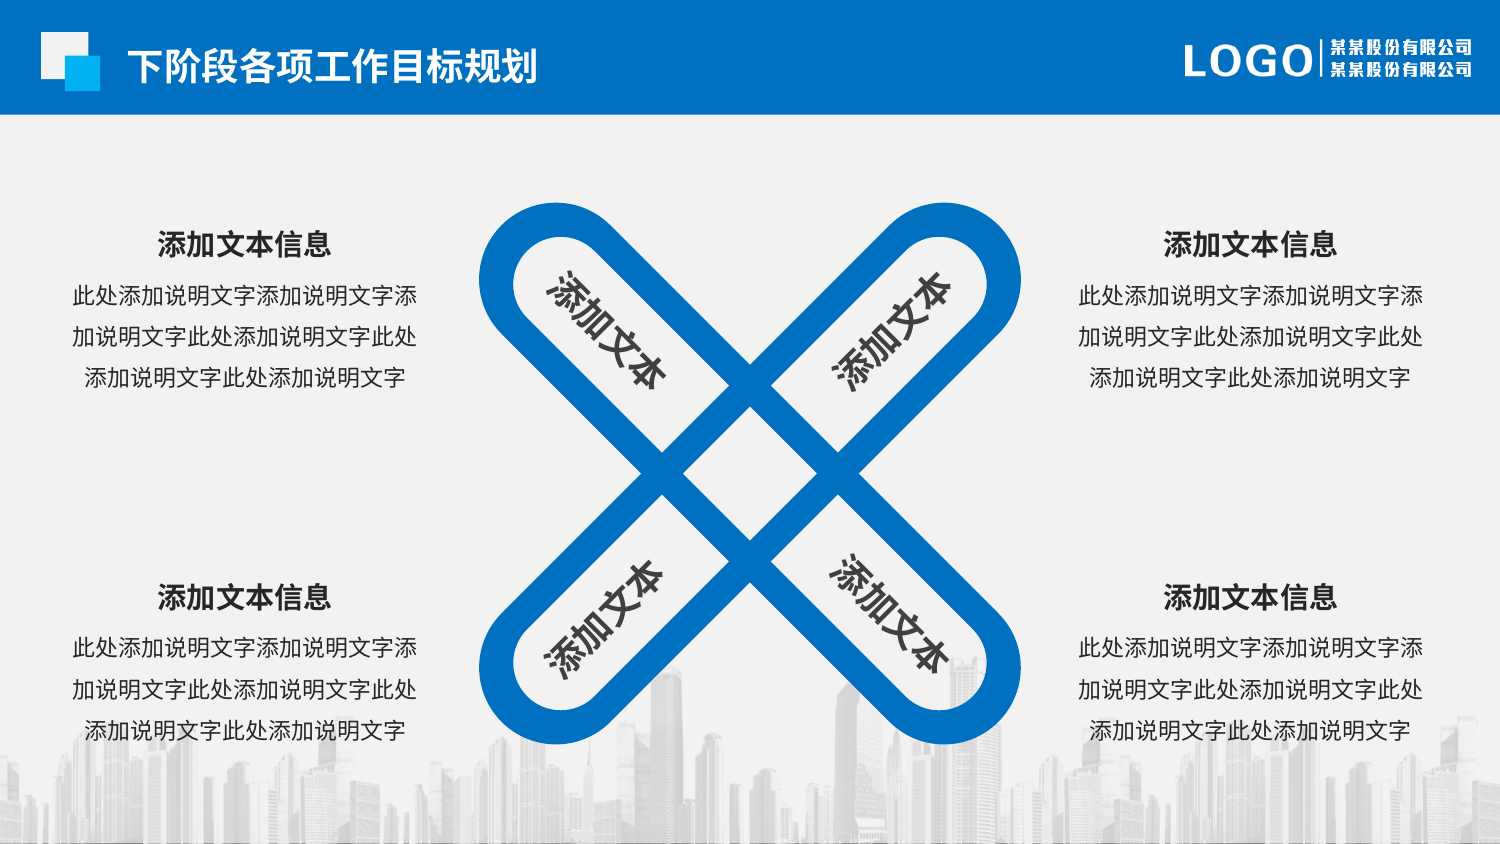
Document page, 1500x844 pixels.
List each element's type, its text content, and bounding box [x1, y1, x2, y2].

text_box 添加文本 [524, 247, 694, 417]
text_box 添加文本信息 此处添加说明文字添加说明文字添加说明文字此处添加说明文字此处添加说明文字此处添加说明文字 [1053, 219, 1449, 399]
text_box 添加文本 [807, 530, 977, 700]
text_box 添加文本 [520, 533, 690, 703]
text_box [0, 0, 1500, 117]
text_box [477, 200, 1023, 747]
text_box [750, 474, 1023, 747]
text_box 添加文本信息 此处添加说明文字添加说明文字添加说明文字此处添加说明文字此处添加说明文字此处添加说明文字 [48, 571, 443, 751]
text_box 添加文本信息 此处添加说明文字添加说明文字添加说明文字此处添加说明文字此处添加说明文字此处添加说明文字 [48, 219, 443, 399]
text_box [63, 54, 102, 93]
picture [1185, 11, 1471, 100]
text_box [476, 200, 750, 473]
text_box 添加文本 [808, 245, 978, 415]
text_box 下阶段各项工作目标规划 [112, 35, 715, 96]
text_box [750, 386, 838, 473]
text_box 添加文本信息 此处添加说明文字添加说明文字添加说明文字此处添加说明文字此处添加说明文字此处添加说明文字 [1053, 571, 1449, 751]
text_box [662, 474, 750, 561]
text_box [39, 30, 91, 81]
